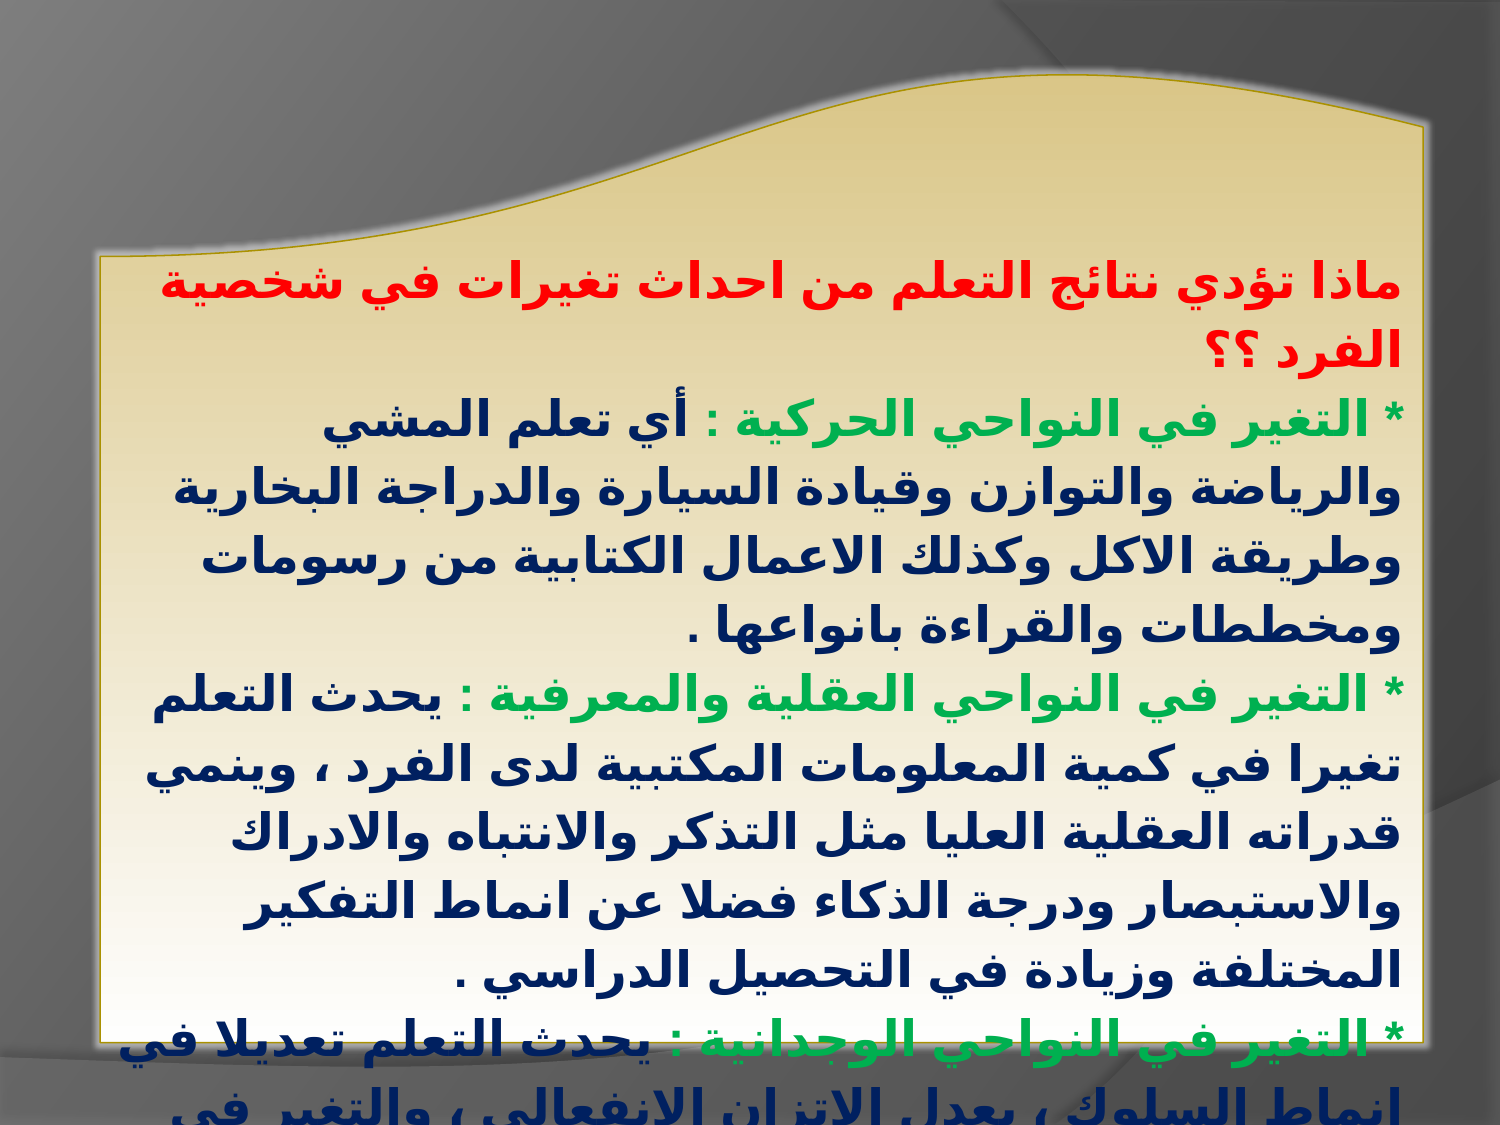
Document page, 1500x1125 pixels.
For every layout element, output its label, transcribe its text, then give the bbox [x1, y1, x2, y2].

text_box [99, 74, 1424, 1044]
title ماذا تؤدي نتائج التعلم من احداث تغيرات في شخصية الفرد ؟؟ ‏* التغير في النواحي الحركية : أي تعلم المشي والرياضة والتوازن وقيادة السيارة ‏والدراجة البخارية وطريقة الاكل وكذلك الاعمال الكتابية من رسومات ومخططات ‏والقراءة بانواعها .‏ ‏* التغير في النواحي العقلية والمعرفية : يحدث التعلم تغيرا في كمية المعلومات ‏المكتبية لدى الفرد ، وينمي قدراته العقلية العليا مثل التذكر والانتباه والادراك ‏والاستبصار ودرجة الذكاء فضلا عن انماط التفكير المختلفة وزيادة في التحصيل ‏الدراسي .‏ ‏* التغير في النواحي الوجدانية : يحدث التعلم تعديلا في انماط السلوك ، يعدل الاتزان ‏الانفعالي ، والتغير في المجالات العاطفية من حب وكره ودافعية وميول واتجاهات ، ‏وتجسيد القيم الاجتماعية والفنية من شعر وموسيقى ورسم .‏ [88, 231, 1412, 917]
